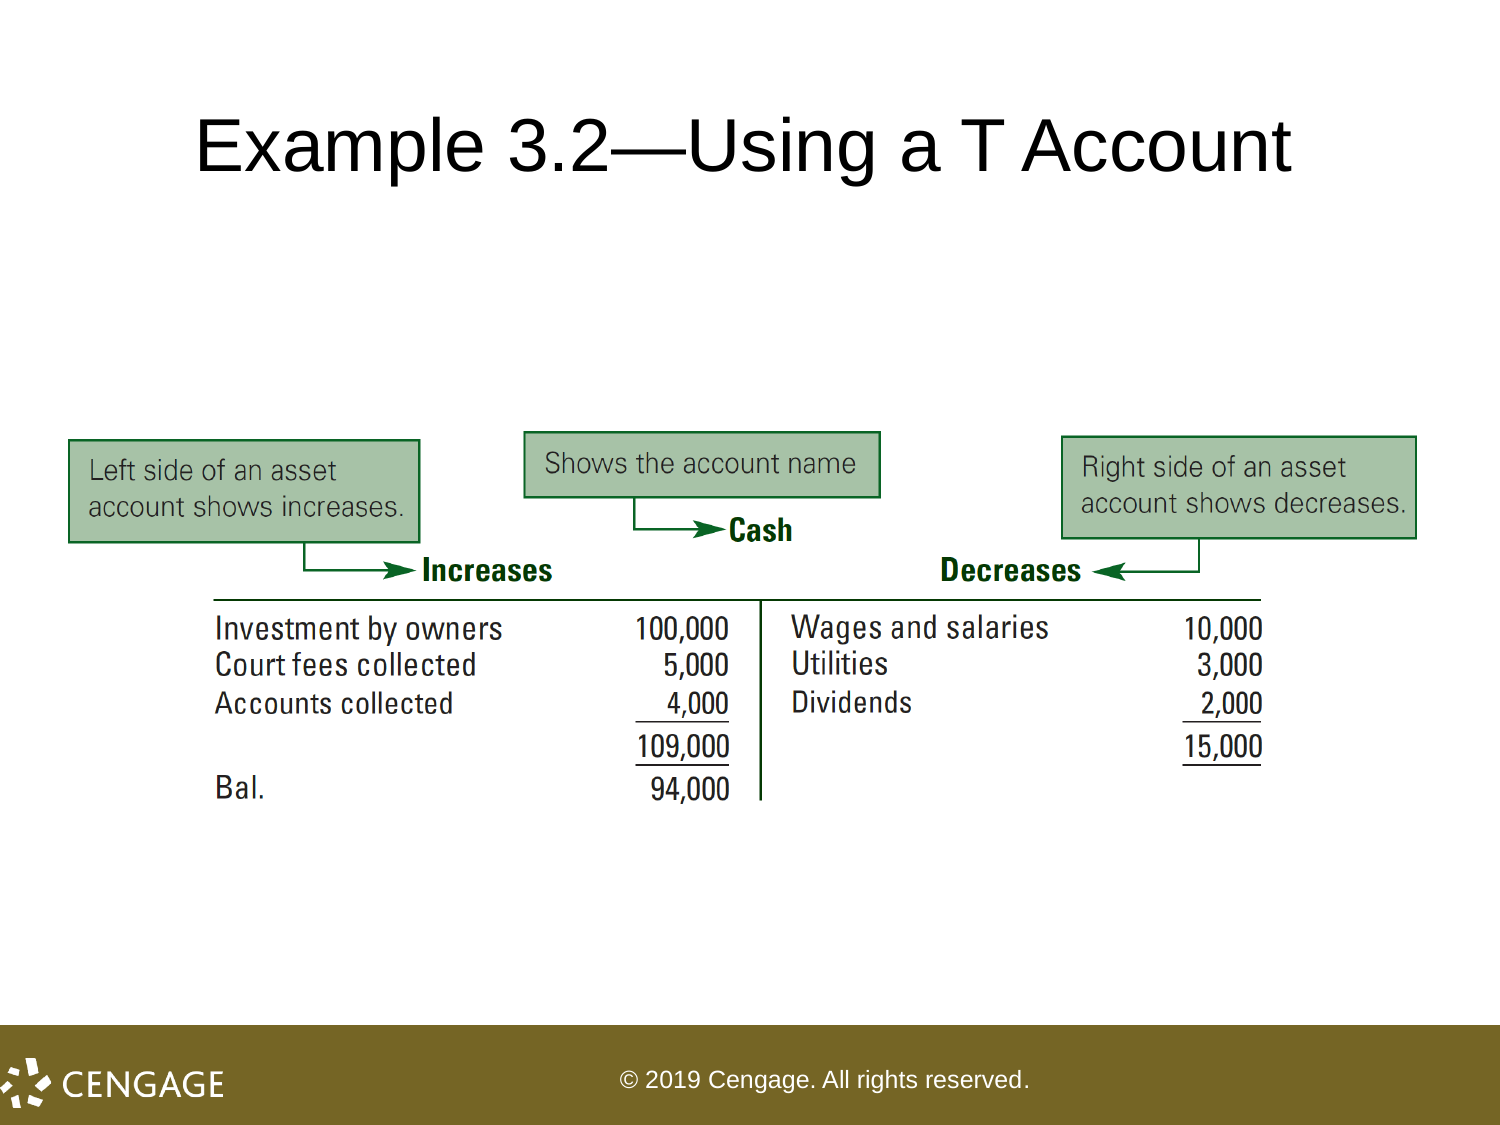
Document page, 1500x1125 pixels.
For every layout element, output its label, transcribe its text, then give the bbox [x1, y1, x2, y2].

picture [67, 419, 1420, 818]
picture [0, 1058, 223, 1108]
title Example 3.2—Using a T Account [85, 58, 1403, 224]
